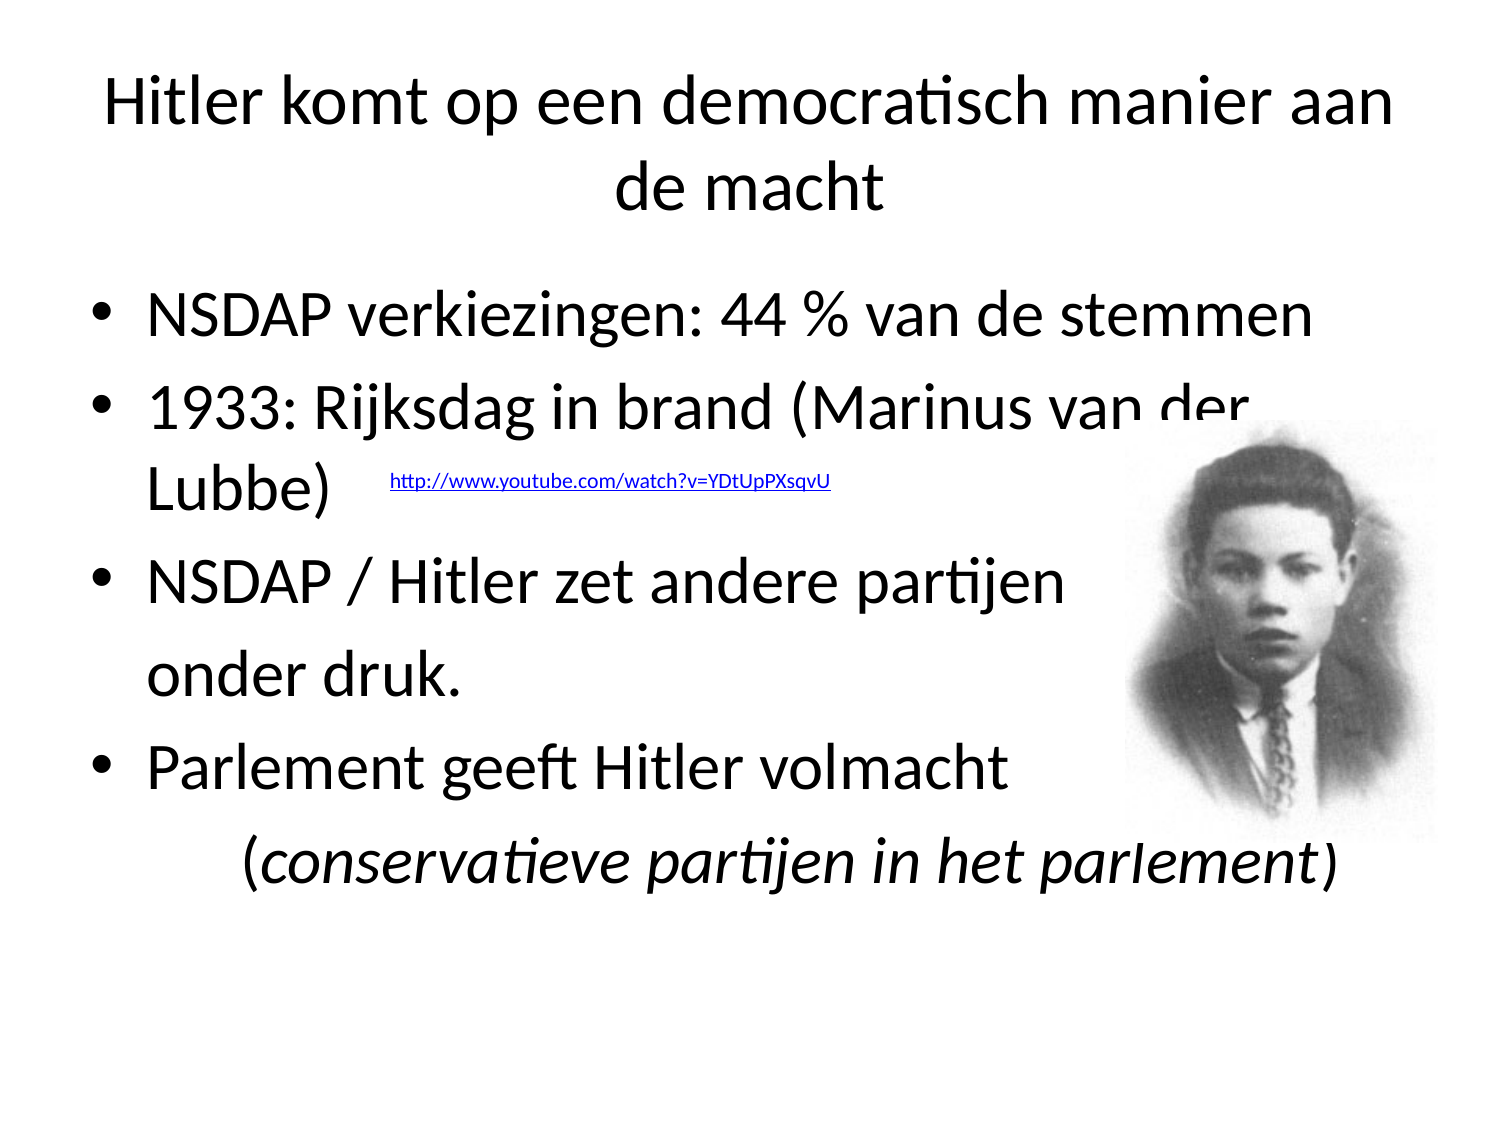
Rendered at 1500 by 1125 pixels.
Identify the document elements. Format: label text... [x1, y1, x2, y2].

text_box http://www.youtube.com/watch?v=YDtUpPXsqvU [374, 459, 1119, 501]
picture [1124, 420, 1438, 843]
title Hitler komt op een democratisch manier aan de macht [75, 45, 1425, 233]
list NSDAP verkiezingen: 44 % van de stemmen 1933: Rijksdag in brand (Marinus van der Lubbe) NSDAP / Hitler zet andere partijen onder druk. Parlement geeft Hitler volmacht (conservatieve partijen in het parlement) [75, 262, 1425, 1047]
